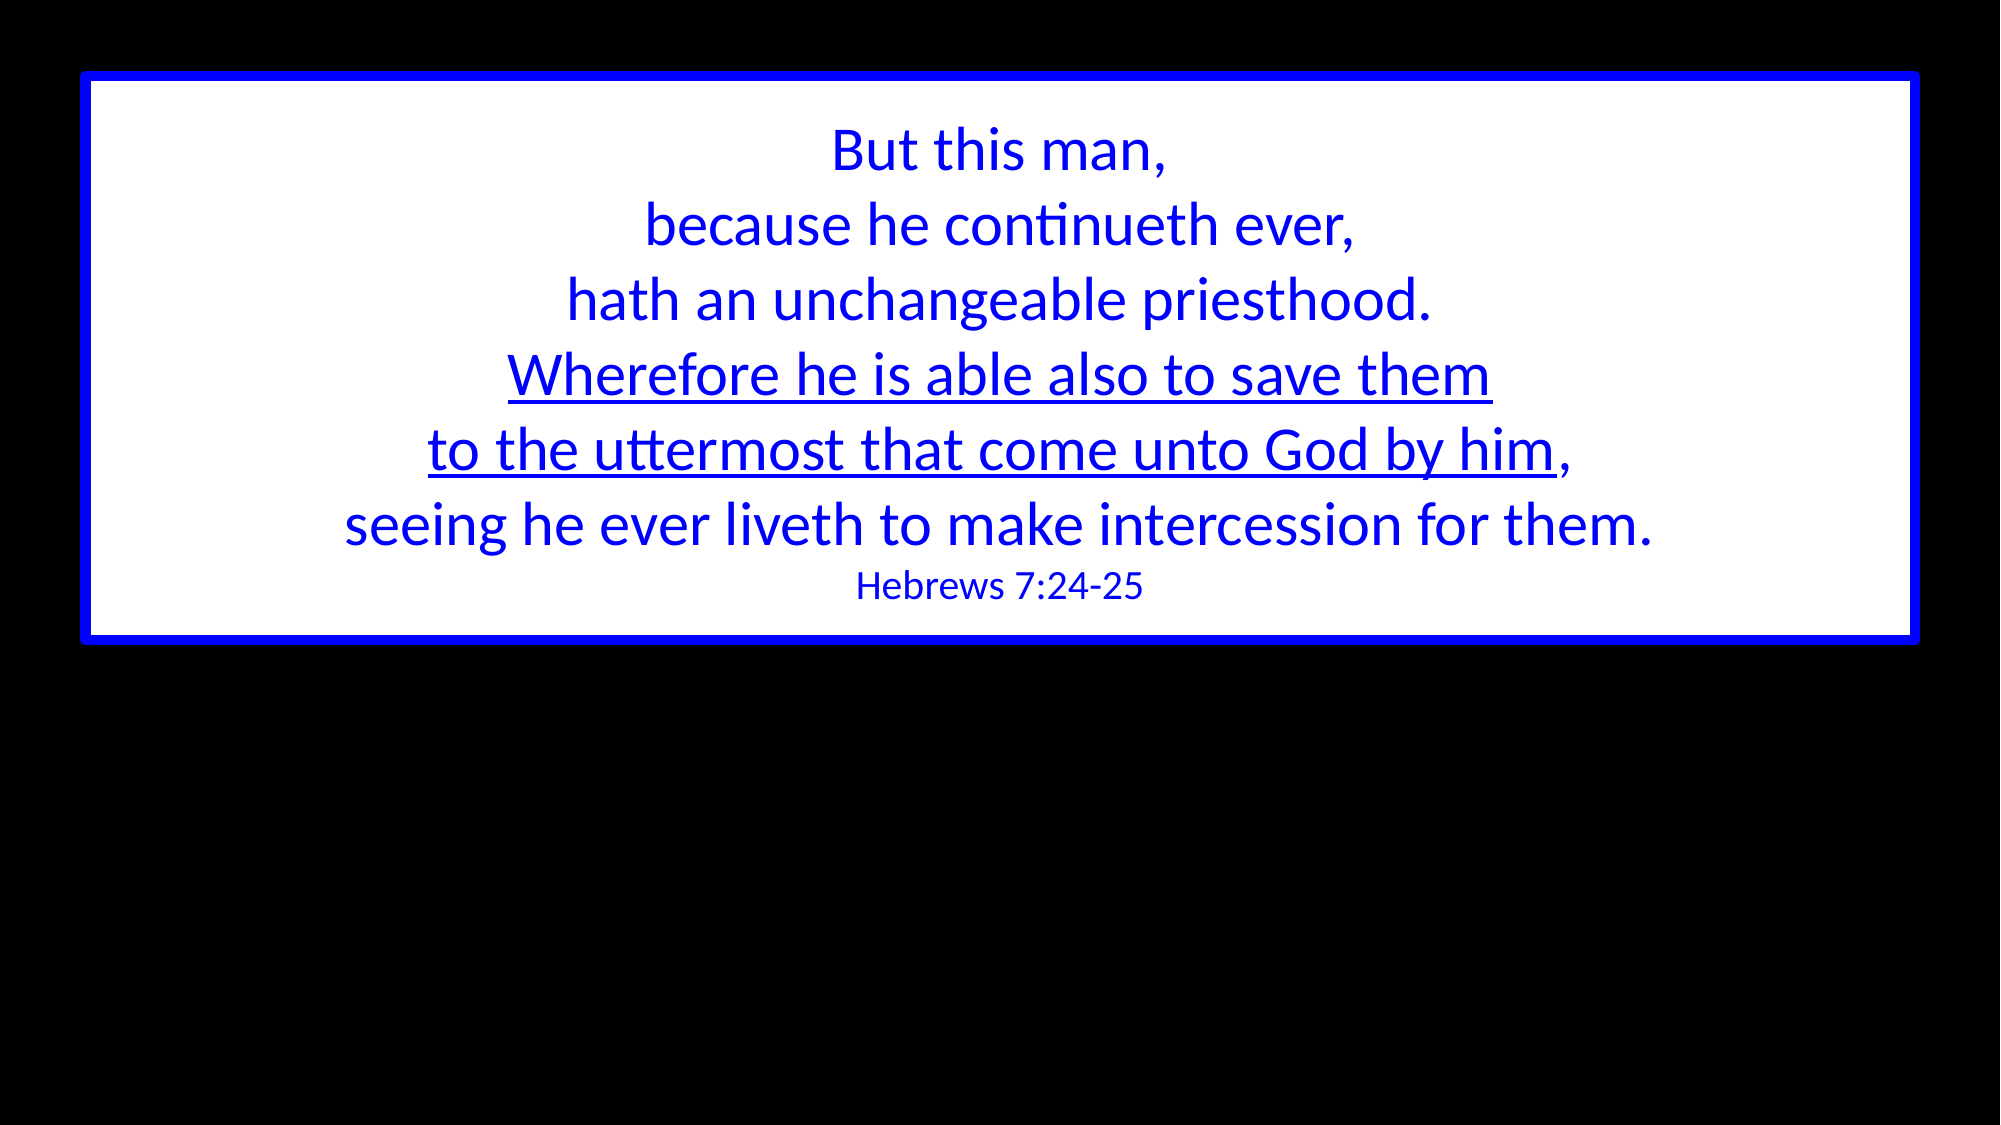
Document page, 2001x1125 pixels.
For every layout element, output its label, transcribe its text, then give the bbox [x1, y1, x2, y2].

text_box But this man, because he continueth ever, hath an unchangeable priesthood. Wherefore he is able also to save them to the uttermost that come unto God by him, seeing he ever liveth to make intercession for them. Hebrews 7:24-25 [85, 75, 1915, 641]
